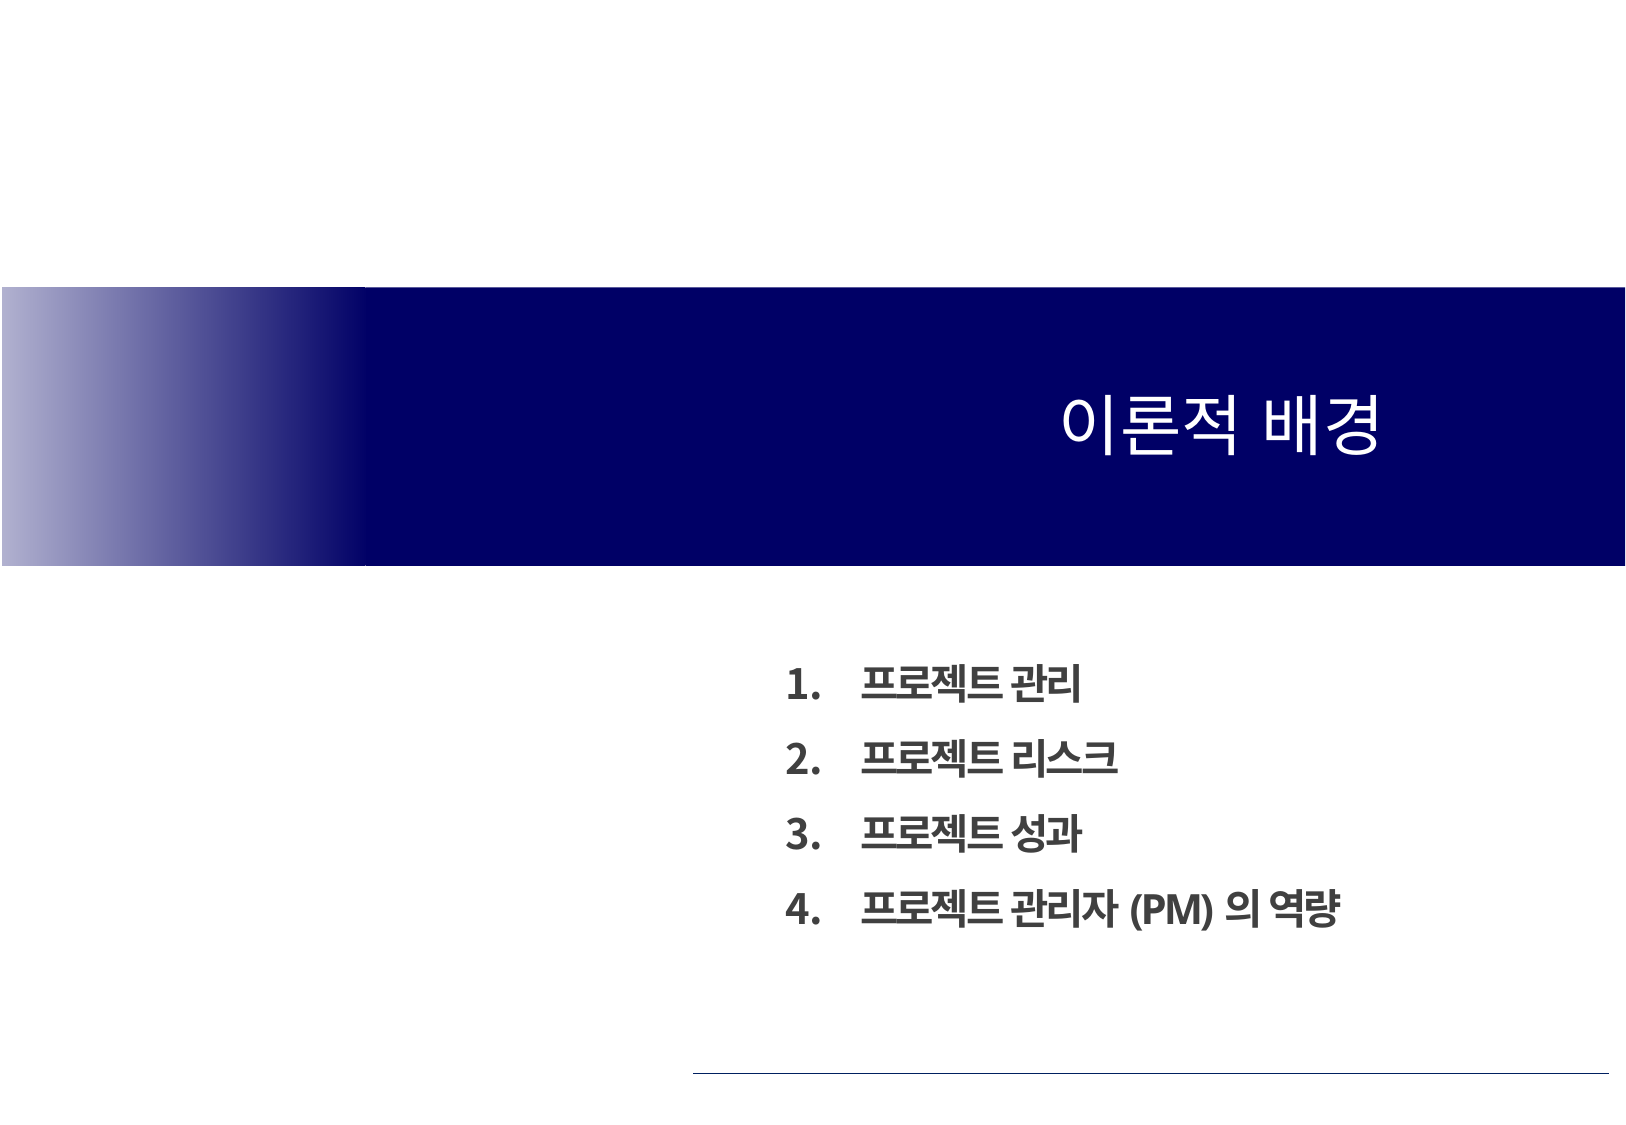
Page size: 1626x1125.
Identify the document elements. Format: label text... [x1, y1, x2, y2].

text_box 이론적 배경 [328, 303, 1400, 545]
text_box 프로젝트 관리 프로젝트 리스크 프로젝트 성과 프로젝트 관리자(PM)의 역량 [693, 625, 1610, 941]
